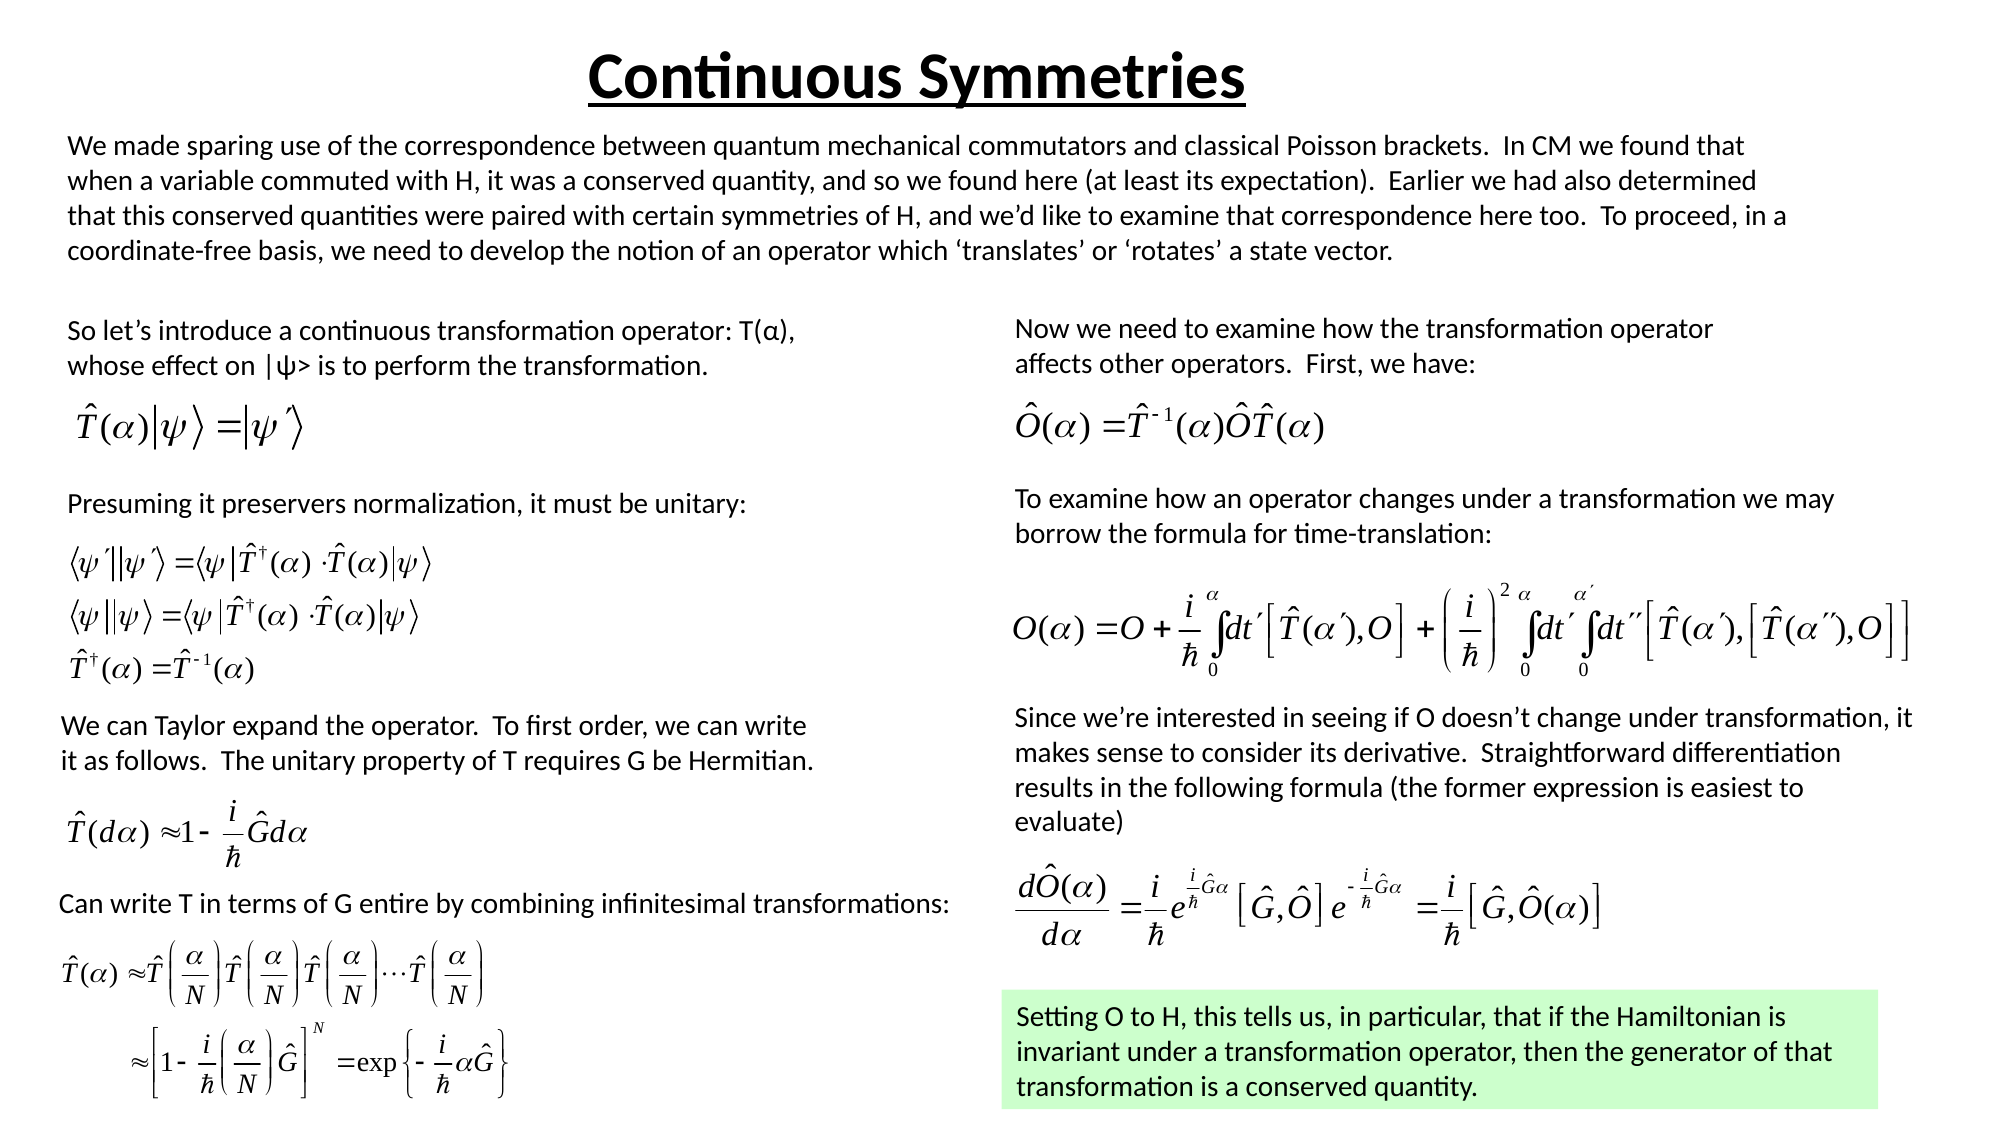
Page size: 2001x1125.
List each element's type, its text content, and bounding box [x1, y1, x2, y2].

text_box We can Taylor expand the operator. To first order, we can write it as follows. The unitary property of T requires G be Hermitian. [46, 698, 835, 784]
text_box Since we’re interested in seeing if O doesn’t change under transformation, it makes sense to consider its derivative. Straightforward differentiation results in the following formula (the former expression is easiest to evaluate) [999, 690, 1935, 846]
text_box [71, 396, 310, 458]
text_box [1010, 857, 1612, 953]
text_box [58, 935, 514, 1105]
text_box So let’s introduce a continuous transformation operator: T(α), whose effect on |ψ> is to perform the transformation. [52, 303, 842, 389]
text_box Can write T in terms of G entire by combining infinitesimal transformations: [44, 877, 1010, 928]
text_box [62, 791, 316, 875]
text_box Presuming it preservers normalization, it must be unitary: [52, 476, 842, 527]
text_box We made sparing use of the correspondence between quantum mechanical commutators and classical Poisson brackets. In CM we found that when a variable commuted with H, it was a conserved quantity, and so we found here (at least its expectation). Earlier we had also determined that this conserved quantities were paired with certain symmetries of H, and we’d like to examine that correspondence here too. To proceed, in a coordinate-free basis, we need to develop the notion of an operator which ‘translates’ or ‘rotates’ a state vector. [52, 119, 1805, 274]
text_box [65, 536, 438, 692]
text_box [1010, 395, 1333, 453]
text_box To examine how an operator changes under a transformation we may borrow the formula for time-translation: [999, 472, 1907, 557]
text_box Setting O to H, this tells us, in particular, that if the Hamiltonian is invariant under a transformation operator, then the generator of that transformation is a conserved quantity. [1001, 989, 1879, 1110]
text_box Now we need to examine how the transformation operator affects other operators. First, we have: [999, 302, 1789, 388]
text_box Continuous Symmetries [573, 24, 1433, 119]
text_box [1007, 573, 1923, 686]
